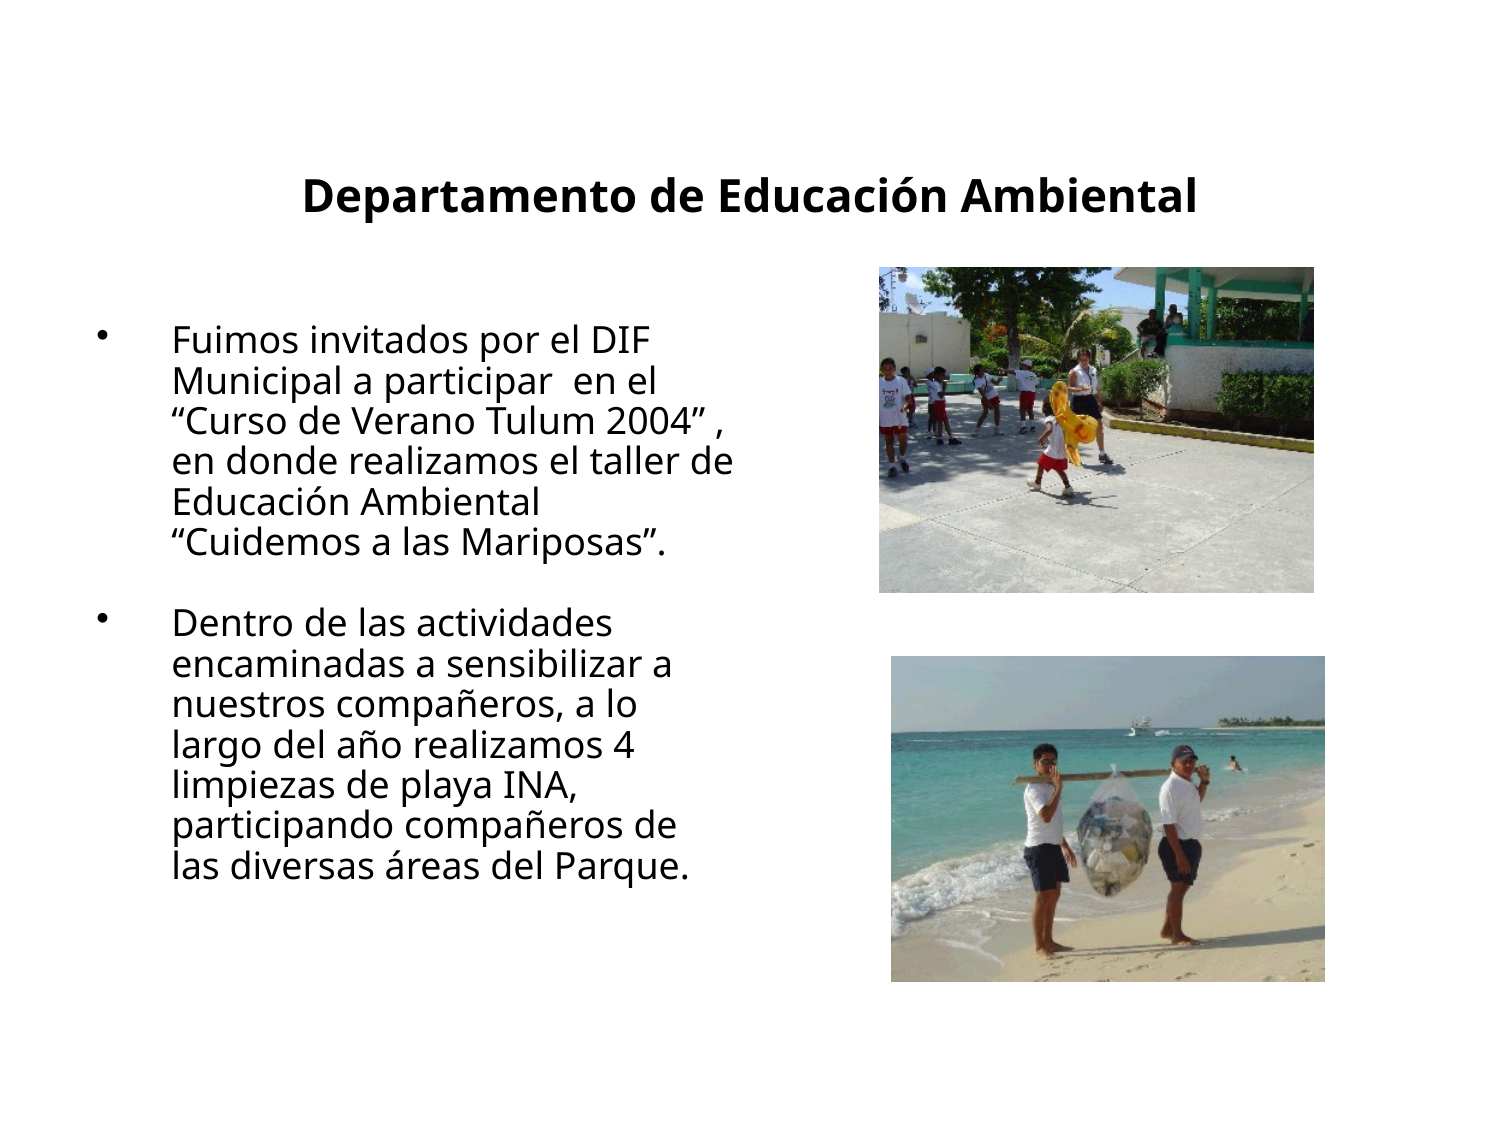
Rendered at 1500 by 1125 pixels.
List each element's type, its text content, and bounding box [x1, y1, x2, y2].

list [879, 267, 1315, 593]
title Departamento de Educación Ambiental [112, 99, 1388, 288]
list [891, 657, 1325, 983]
list Fuimos invitados por el DIF Municipal a participar en el “Curso de Verano Tulum 2004” , en donde realizamos el taller de Educación Ambiental “Cuidemos a las Mariposas”. Dentro de las actividades encaminadas a sensibilizar a nuestros compañeros, a lo largo del año realizamos 4 limpiezas de playa INA, participando compañeros de las diversas áreas del Parque. [81, 268, 750, 1125]
